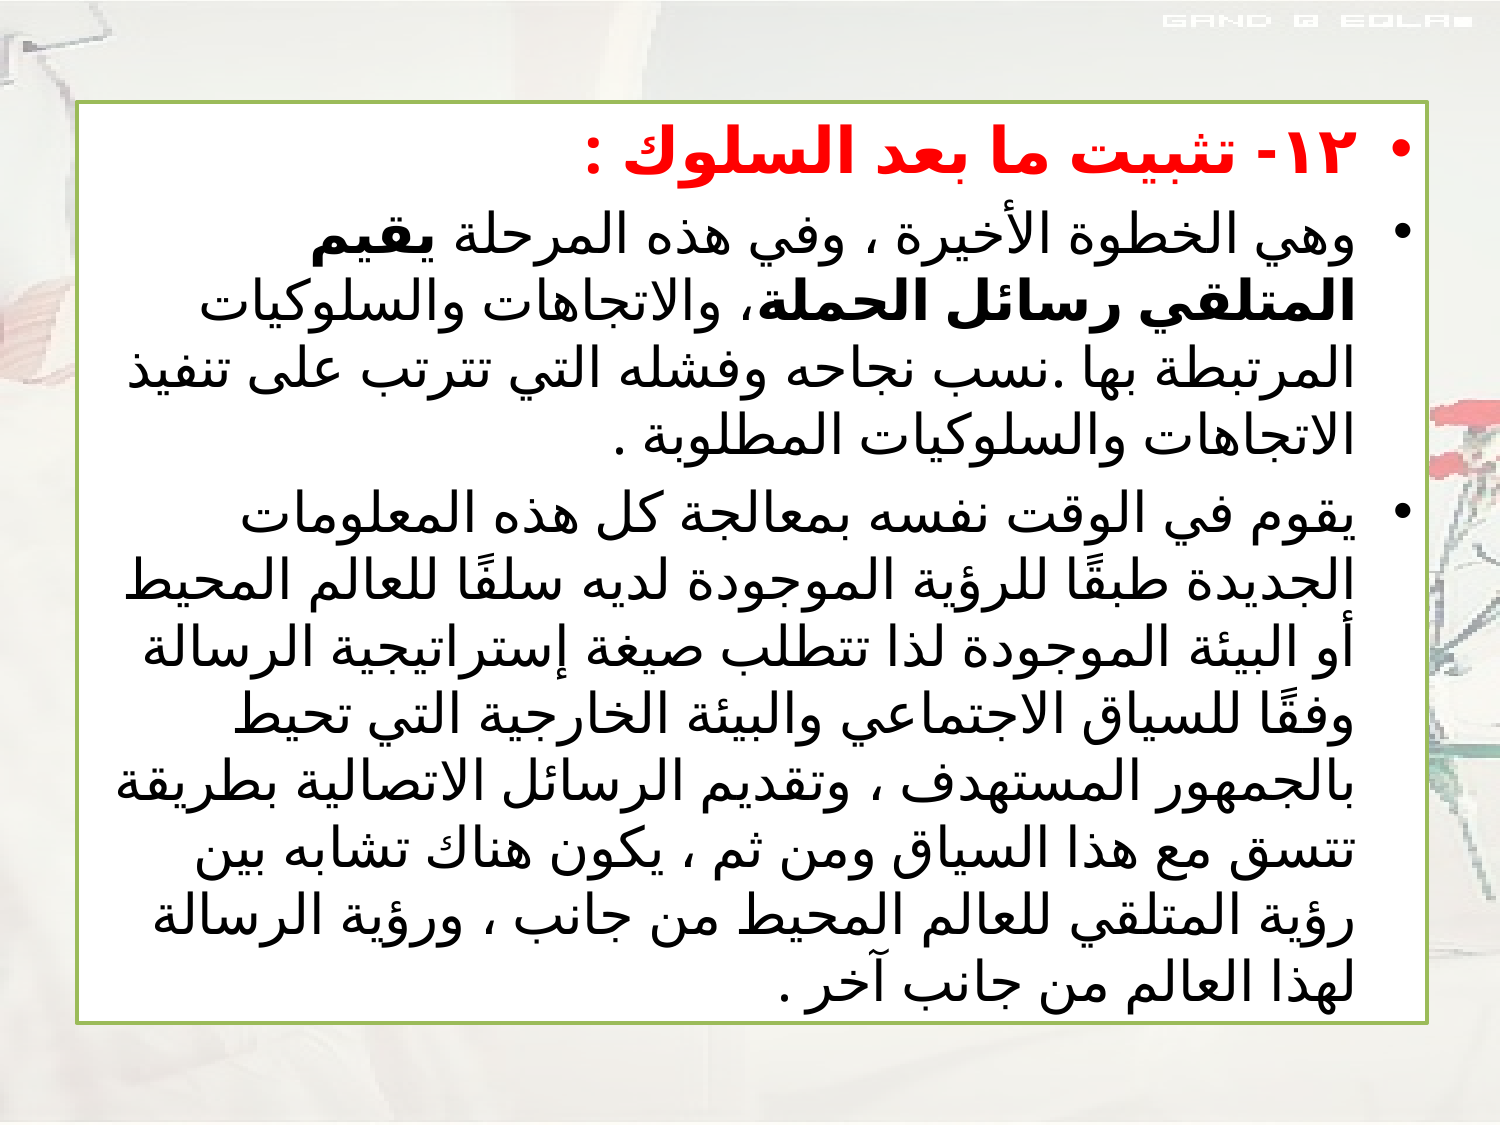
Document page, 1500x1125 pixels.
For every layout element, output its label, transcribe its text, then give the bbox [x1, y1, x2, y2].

list ١٢- تثبيت ما بعد السلوك : وهي الخطوة الأخيرة ، وفي هذه المرحلة يقيم المتلقي رسائل الحملة، والاتجاهات والسلوكيات المرتبطة بها .نسب نجاحه وفشله التي تترتب على تنفيذ الاتجاهات والسلوكيات المطلوبة . يقوم في الوقت نفسه بمعالجة كل هذه المعلومات الجديدة طبقًا للرؤية الموجودة لديه سلفًا للعالم المحيط أو البيئة الموجودة لذا تتطلب صيغة إستراتيجية الرسالة وفقًا للسياق الاجتماعي والبيئة الخارجية التي تحيط بالجمهور المستهدف ، وتقديم الرسائل الاتصالية بطريقة تتسق مع هذا السياق ومن ثم ، يكون هناك تشابه بين رؤية المتلقي للعالم المحيط من جانب ، ورؤية الرسالة لهذا العالم من جانب آخر . [75, 100, 1429, 1025]
